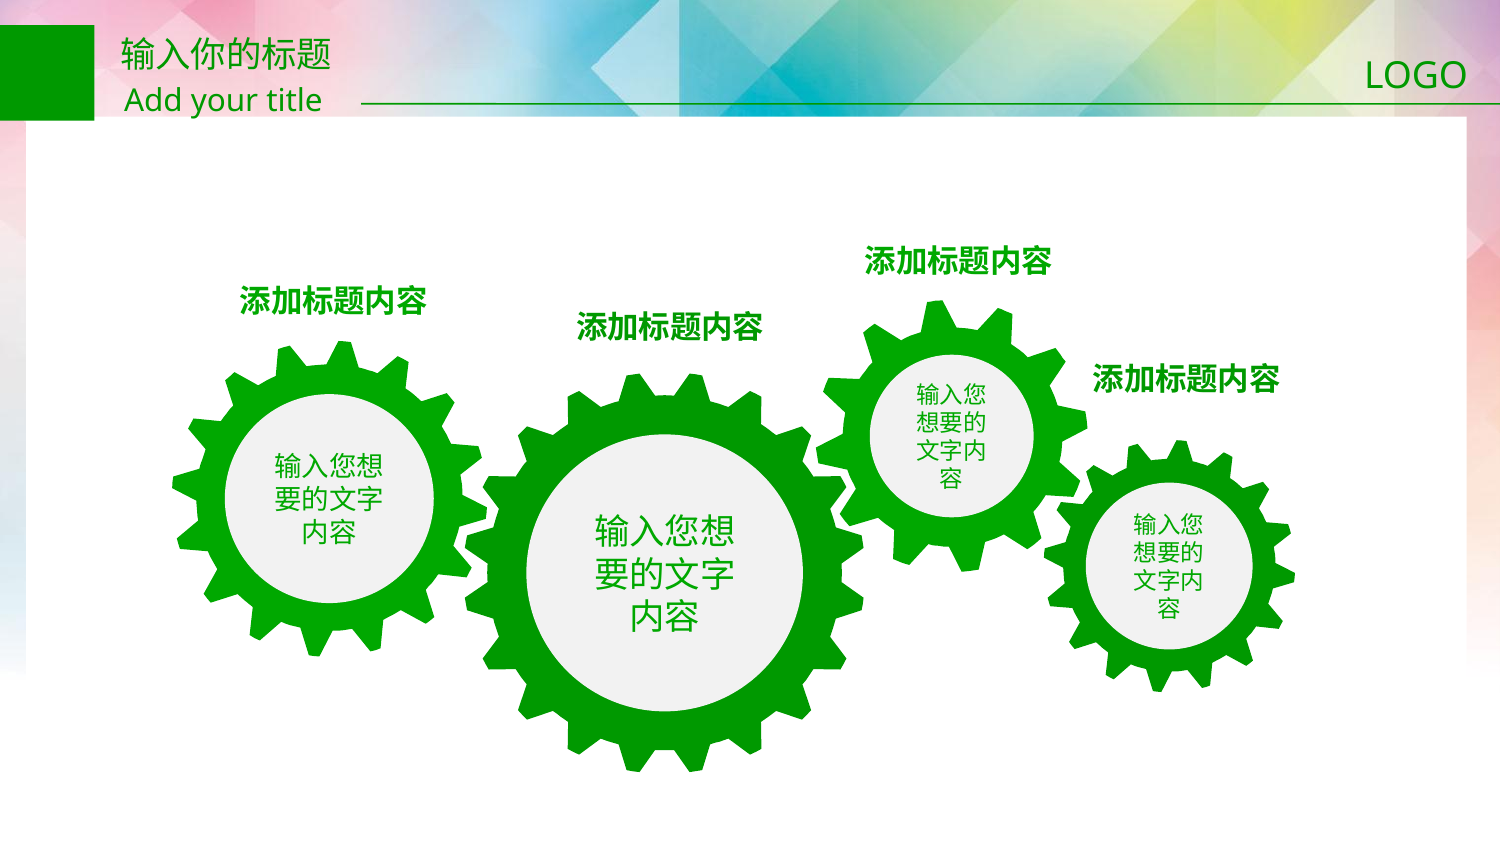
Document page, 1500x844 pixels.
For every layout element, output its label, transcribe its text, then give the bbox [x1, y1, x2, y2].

text_box 添加标题内容 [202, 273, 465, 327]
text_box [171, 340, 488, 657]
picture [0, 0, 1500, 843]
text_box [464, 373, 864, 773]
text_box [105, 24, 355, 127]
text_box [815, 300, 1088, 572]
text_box 添加标题内容 [538, 299, 802, 371]
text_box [1043, 439, 1296, 693]
text_box 添加标题内容 [827, 233, 1090, 287]
text_box 添加标题内容 [1091, 351, 1302, 405]
text_box LOGO [1349, 44, 1483, 104]
